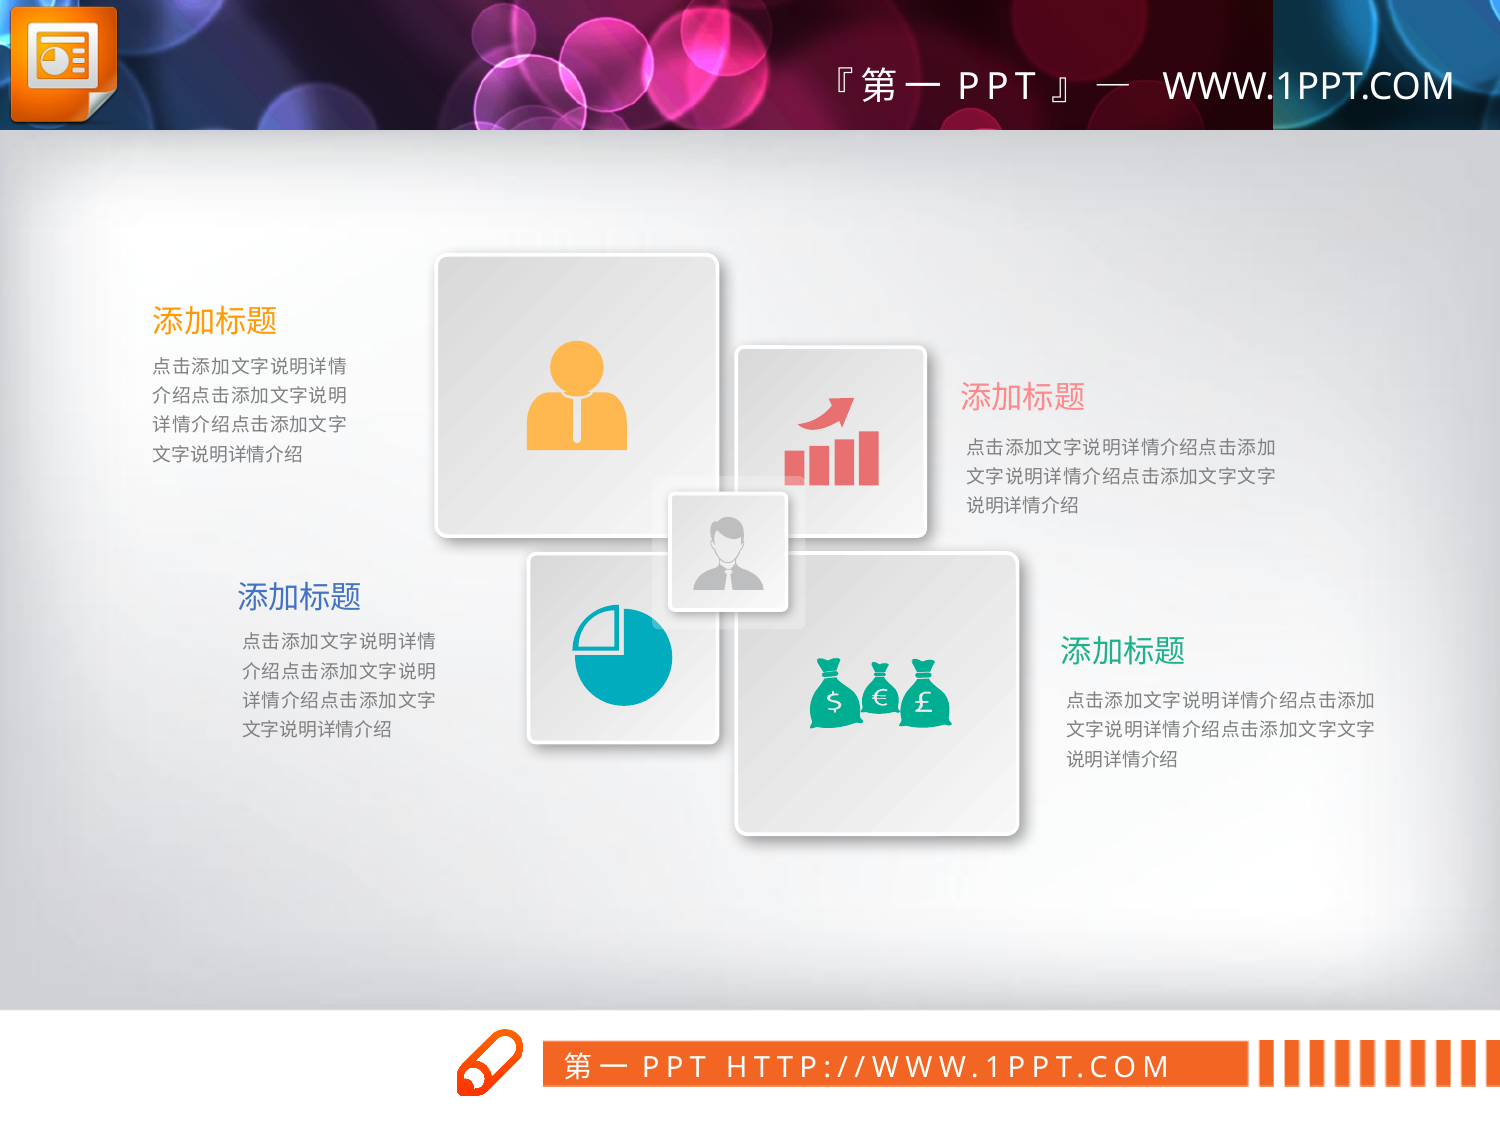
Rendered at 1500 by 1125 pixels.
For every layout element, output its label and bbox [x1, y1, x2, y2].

text_box [222, 570, 452, 750]
text_box [528, 553, 718, 743]
picture [543, 1040, 1500, 1087]
text_box [1045, 623, 1391, 779]
text_box [651, 475, 806, 630]
text_box [736, 346, 926, 537]
text_box [736, 552, 1018, 835]
text_box [945, 369, 1291, 526]
picture [0, 0, 1500, 1012]
text_box [137, 293, 363, 475]
text_box [435, 254, 718, 537]
